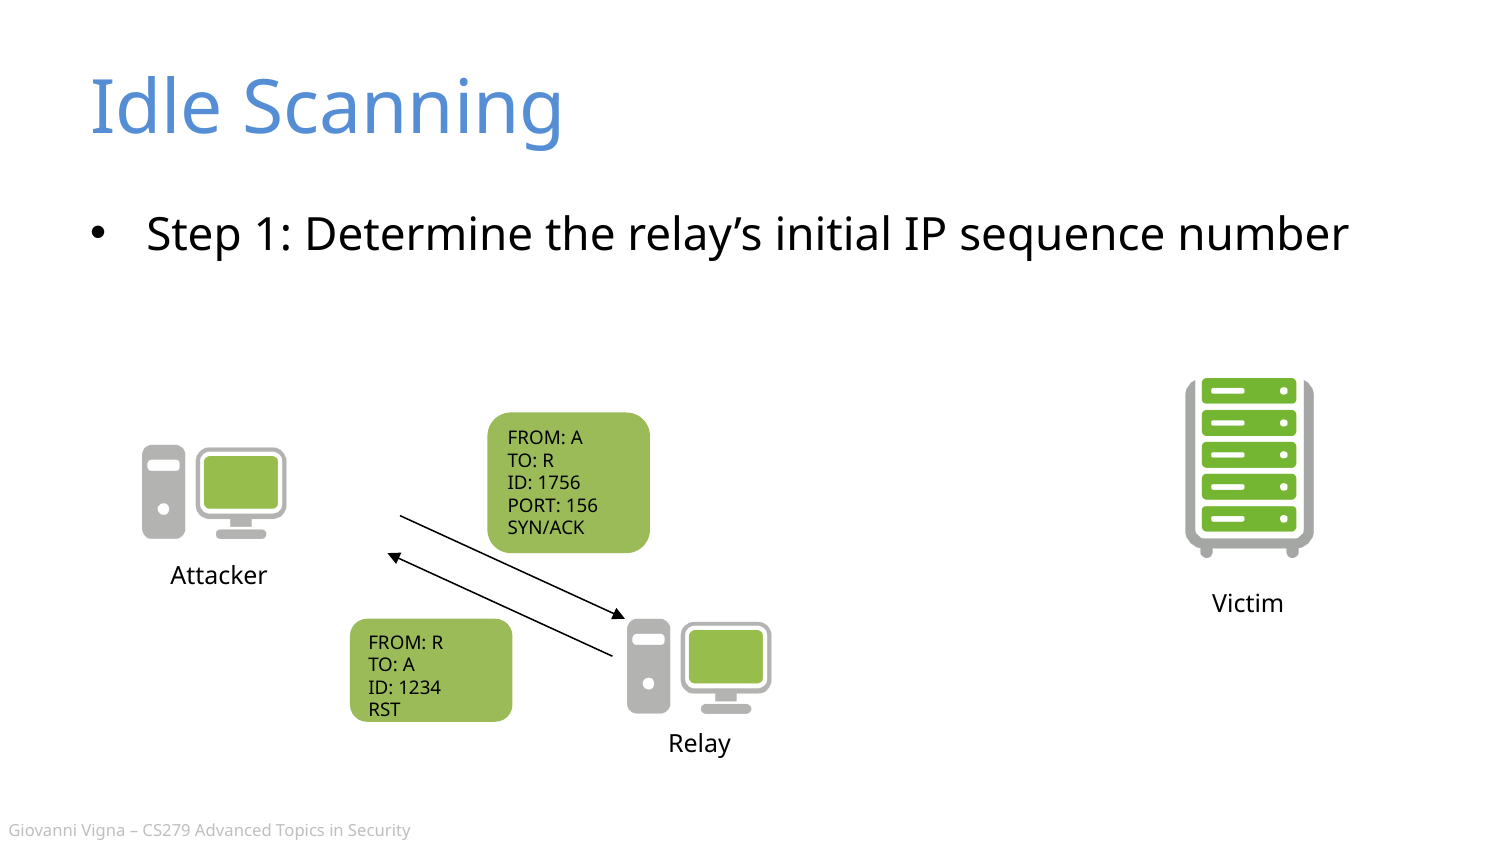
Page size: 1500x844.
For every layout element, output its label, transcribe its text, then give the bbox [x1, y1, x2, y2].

text_box FROM: A TO: R ID: 1756 PORT: 156 SYN/ACK [487, 412, 650, 553]
text_box Victim [1198, 581, 1298, 625]
picture [607, 609, 790, 728]
list Step 1: Determine the relay’s initial IP sequence number [75, 196, 1425, 813]
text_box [387, 552, 613, 657]
text_box Attacker [156, 563, 282, 597]
text_box FROM: R TO: A ID: 1234 RST [349, 618, 513, 722]
title Idle Scanning [75, 33, 1425, 175]
picture [1173, 377, 1325, 560]
text_box Relay [654, 735, 745, 765]
picture [123, 435, 305, 554]
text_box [399, 515, 626, 619]
